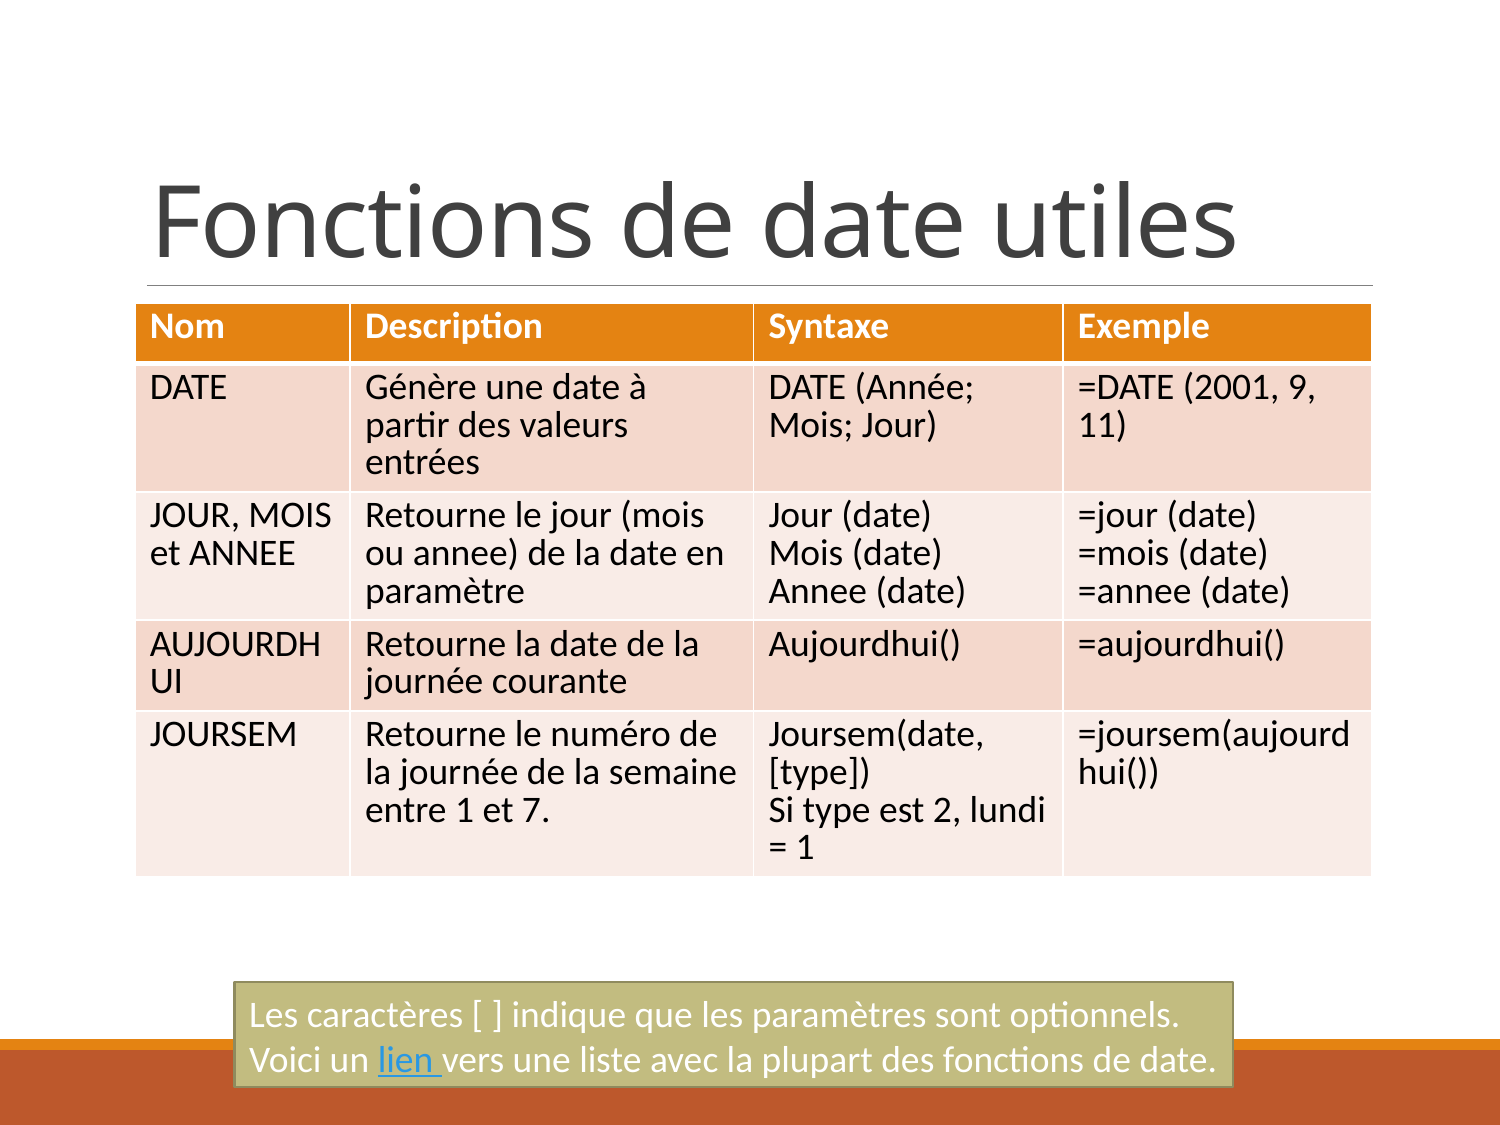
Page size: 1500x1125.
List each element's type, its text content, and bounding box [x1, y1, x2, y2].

title Fonctions de date utiles [135, 47, 1373, 285]
table_cell =DATE (2001, 9, 11) [1064, 366, 1371, 491]
table_cell Retourne le numéro de la journée de la semaine entre 1 et 7. [351, 712, 753, 876]
table_header Exemple [1064, 304, 1371, 361]
table_cell Aujourdhui() [754, 621, 1062, 710]
table_cell JOURSEM [136, 712, 349, 876]
table_cell =joursem(aujourdhui()) [1064, 712, 1371, 876]
table_cell DATE (Année; Mois; Jour) [754, 366, 1062, 491]
table_cell =jour (date) =mois (date) =annee (date) [1064, 493, 1371, 619]
table_cell AUJOURDHUI [136, 621, 349, 710]
table_header Description [351, 304, 753, 361]
table_cell =aujourdhui() [1064, 621, 1371, 710]
table_cell Joursem(date, [type]) Si type est 2, lundi = 1 [754, 712, 1062, 876]
table_cell Retourne le jour (mois ou annee) de la date en paramètre [351, 493, 753, 619]
table_cell Retourne la date de la journée courante [351, 621, 753, 710]
text_box Les caractères [ ] indique que les paramètres sont optionnels. Voici un lien vers une liste avec la plupart des fonctions de date. [233, 981, 1234, 1088]
table_header Syntaxe [754, 304, 1062, 361]
table_cell JOUR, MOIS et ANNEE [136, 493, 349, 619]
table_cell Génère une date à partir des valeurs entrées [351, 366, 753, 491]
table_cell Jour (date) Mois (date) Annee (date) [754, 493, 1062, 619]
table_header Nom [136, 304, 349, 361]
table_cell DATE [136, 366, 349, 491]
